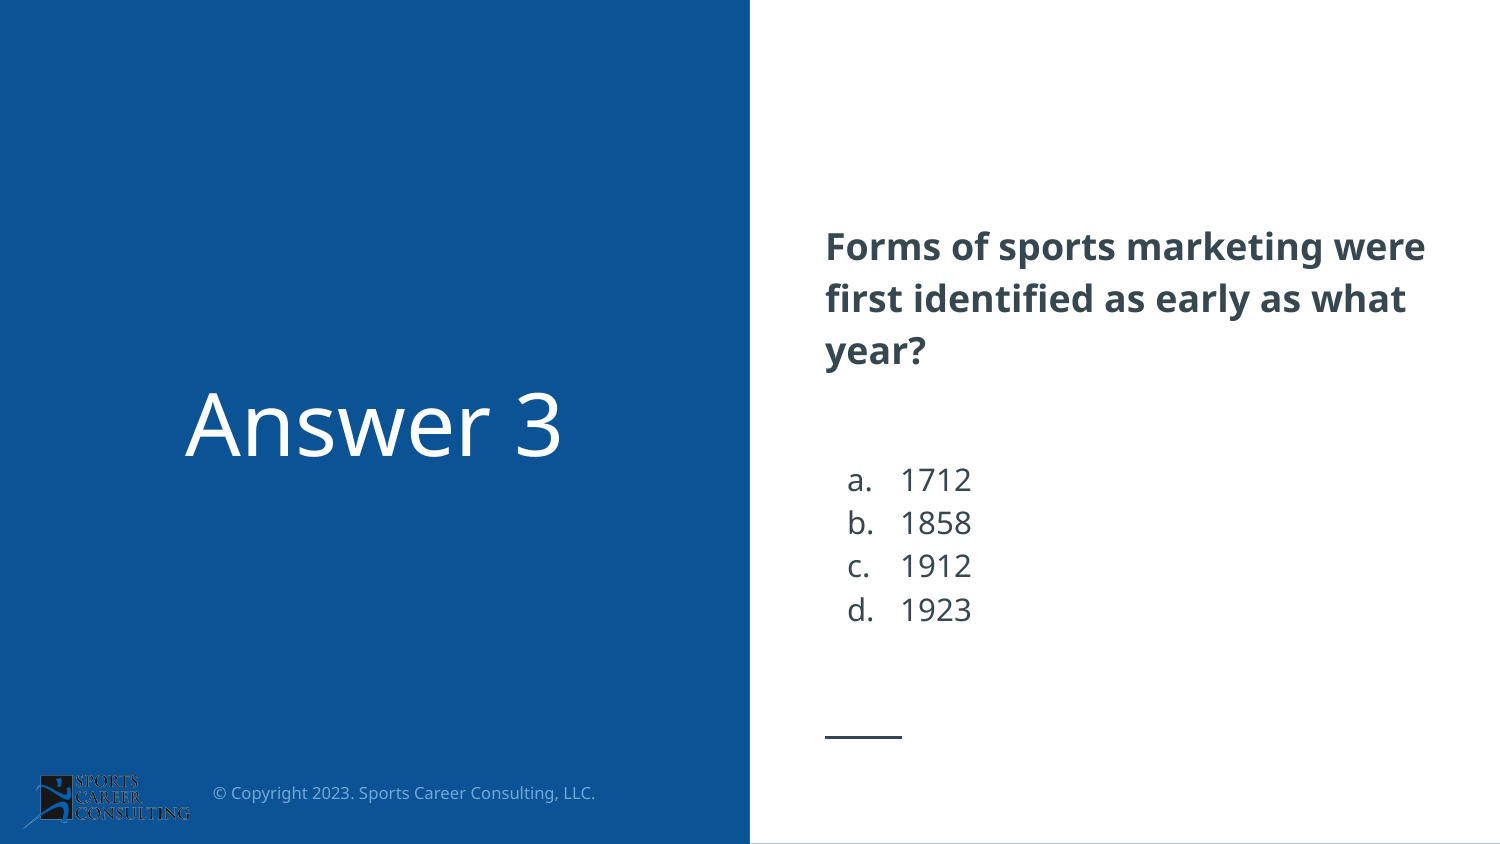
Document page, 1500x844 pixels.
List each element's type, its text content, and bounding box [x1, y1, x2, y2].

text_box © Copyright 2023. Sports Career Consulting, LLC. [197, 767, 750, 838]
title Answer 3 [43, 298, 708, 546]
picture [22, 774, 190, 829]
list Forms of sports marketing were first identified as early as what year? 1712 1858 1912 1923 [810, 118, 1455, 725]
